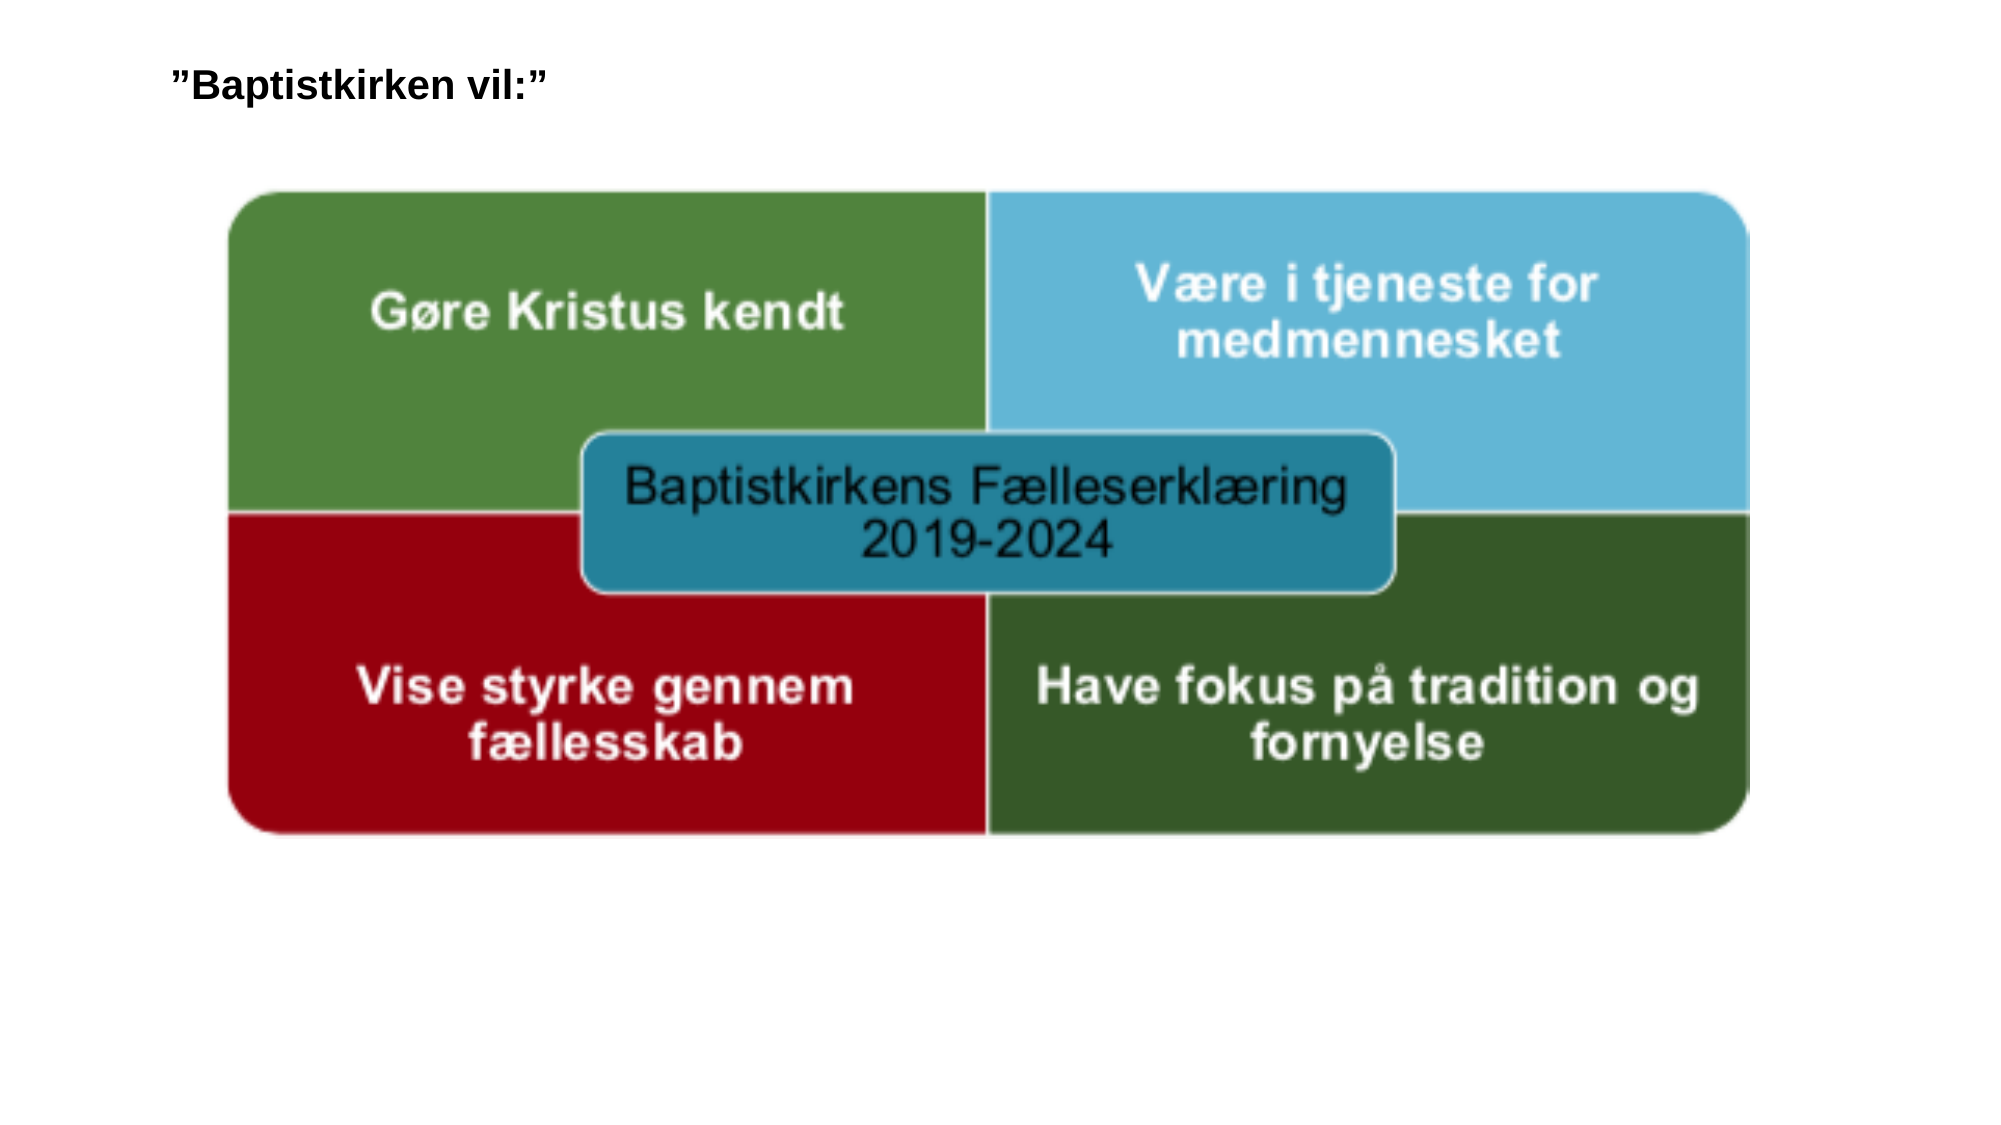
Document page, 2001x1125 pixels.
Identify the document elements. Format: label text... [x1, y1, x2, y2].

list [217, 184, 1751, 839]
text_box ”Baptistkirken vil:” [155, 50, 564, 115]
